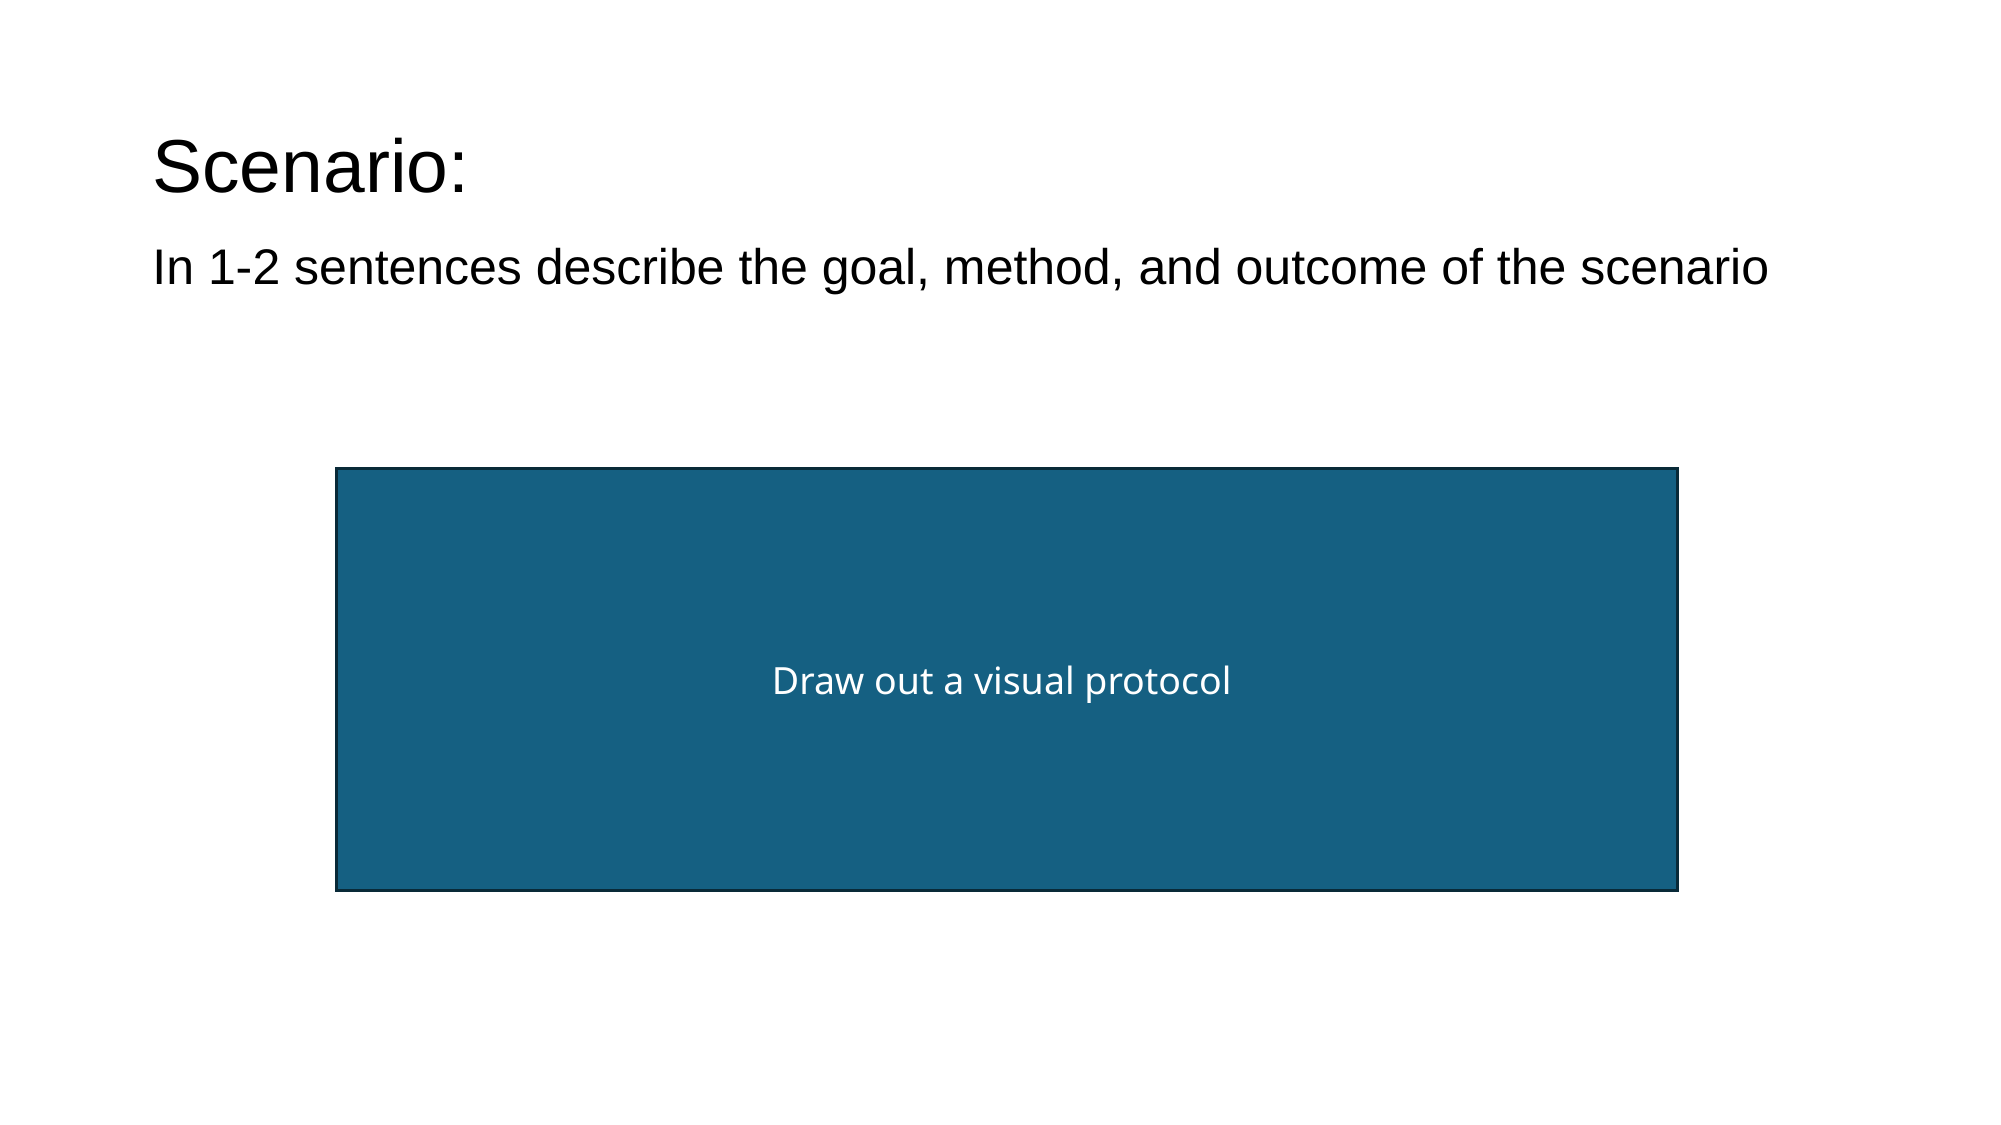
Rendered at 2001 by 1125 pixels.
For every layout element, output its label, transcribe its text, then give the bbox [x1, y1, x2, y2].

list In 1-2 sentences describe the goal, method, and outcome of the scenario [137, 234, 1863, 1014]
title Scenario: [137, 59, 1863, 234]
text_box Draw out a visual protocol [335, 467, 1679, 892]
